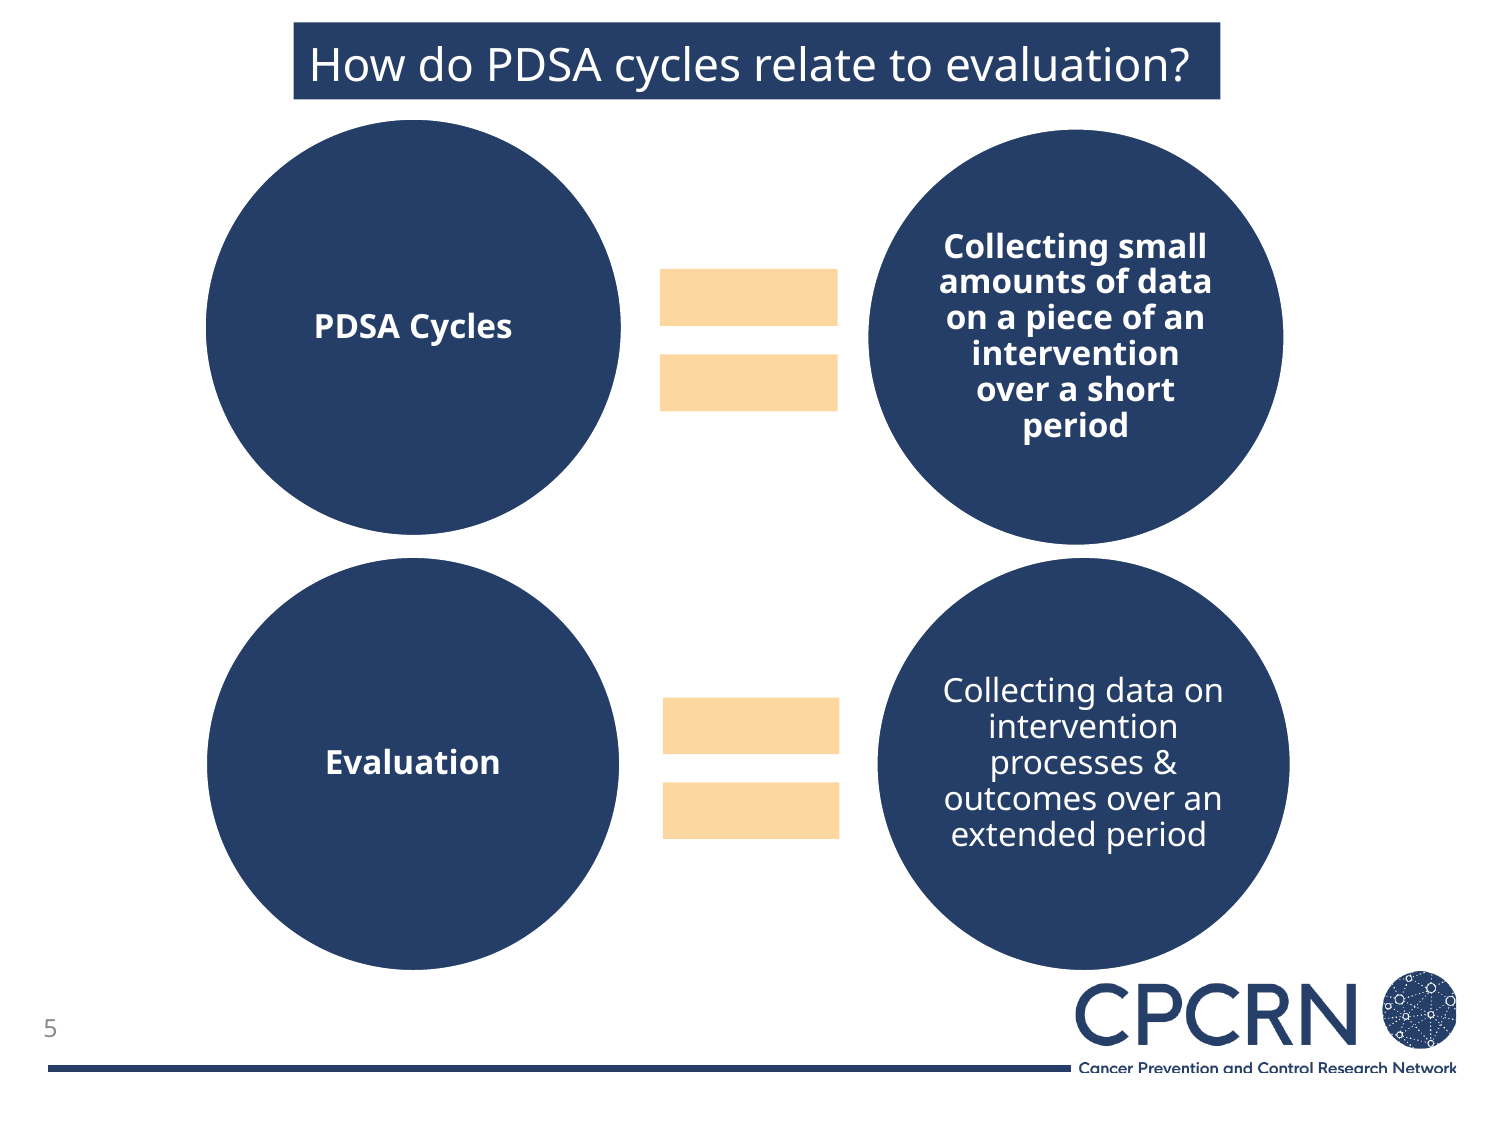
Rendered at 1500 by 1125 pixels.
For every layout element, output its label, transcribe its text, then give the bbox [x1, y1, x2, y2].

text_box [176, 0, 1322, 694]
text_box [205, 556, 1354, 971]
slide_number 5 [28, 999, 379, 1060]
